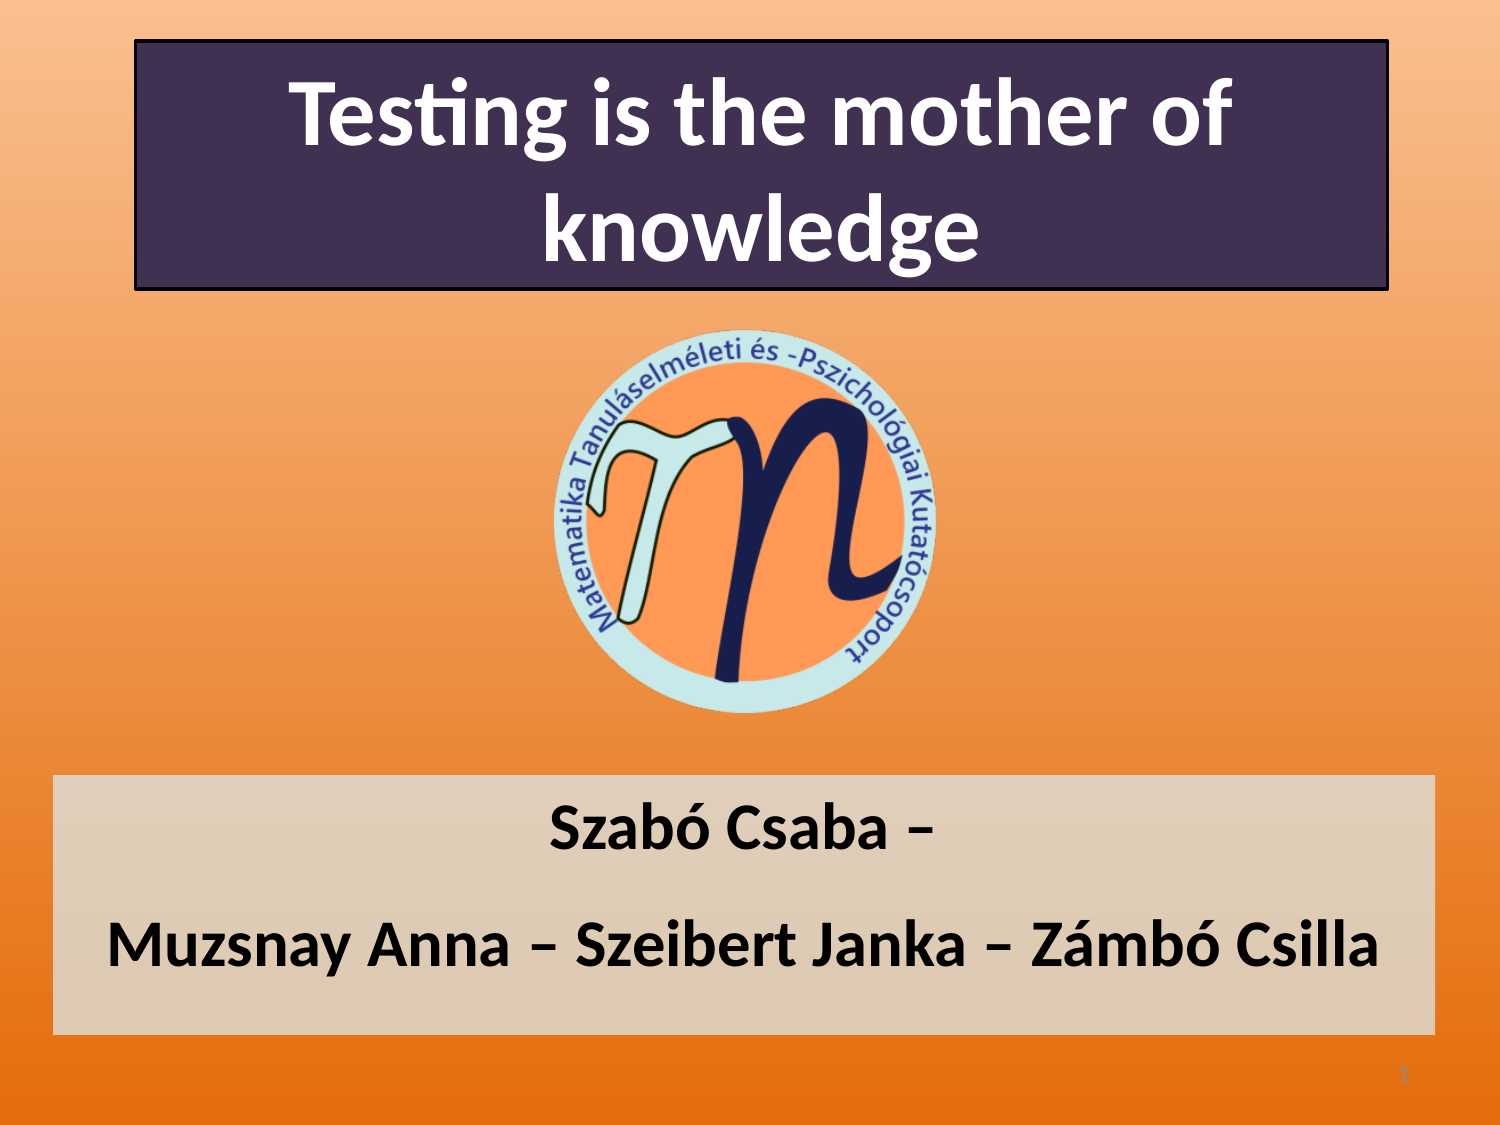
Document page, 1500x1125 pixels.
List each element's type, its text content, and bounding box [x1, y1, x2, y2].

picture [553, 326, 947, 713]
slide_number 1 [1074, 1042, 1425, 1103]
title Testing is the mother of knowledge [134, 39, 1389, 291]
subtitle Szabó Csaba – Muzsnay Anna – Szeibert Janka – Zámbó Csilla [53, 775, 1436, 1035]
